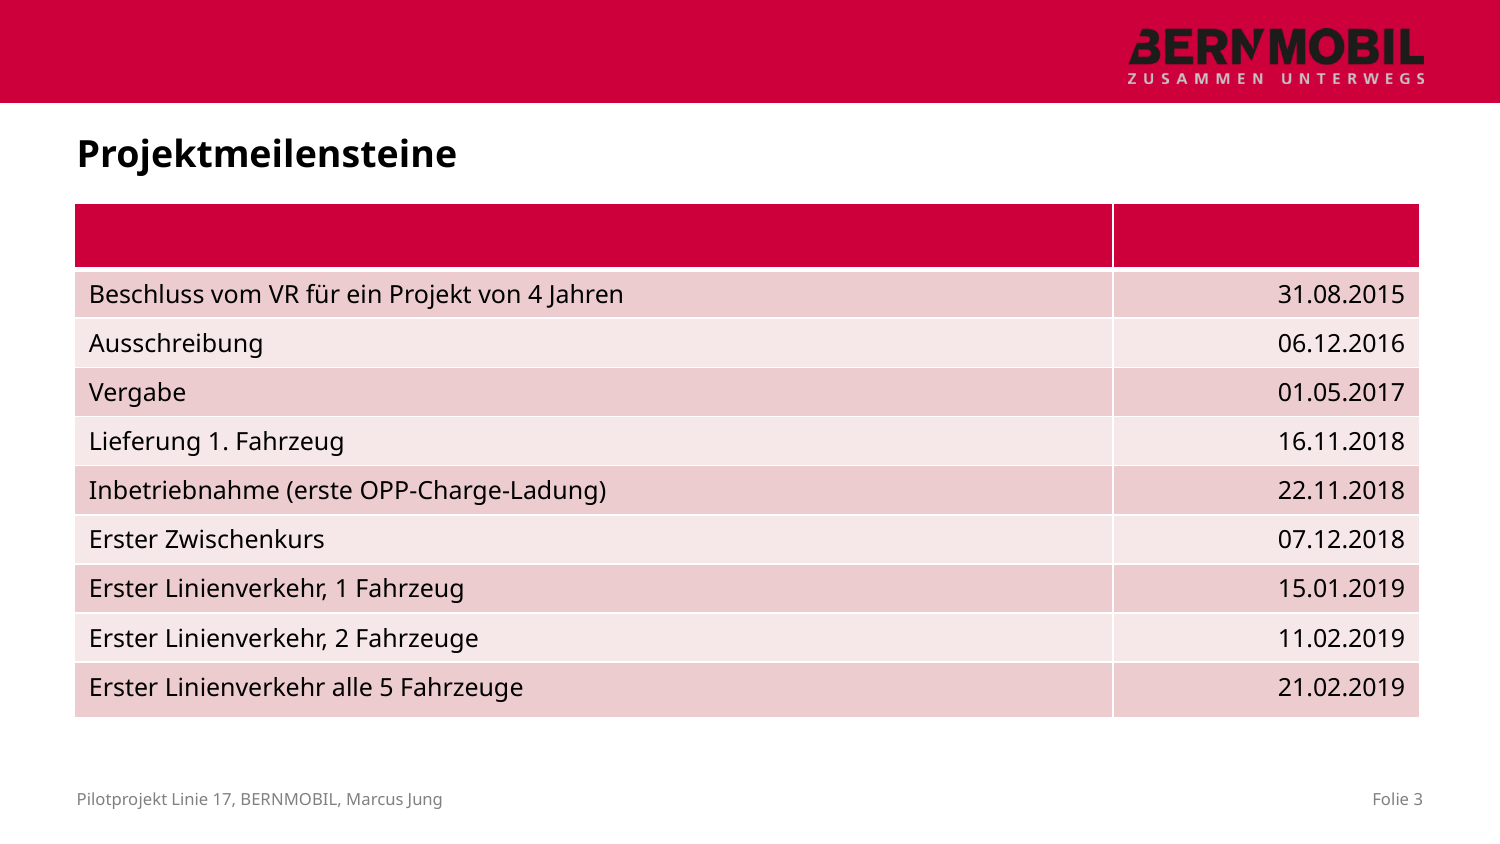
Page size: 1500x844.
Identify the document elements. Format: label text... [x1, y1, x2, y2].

table_cell Lieferung 1. Fahrzeug [75, 417, 1112, 465]
table_cell 21.02.2019 [1114, 663, 1419, 717]
table_cell Erster Zwischenkurs [75, 516, 1112, 563]
table_cell 22.11.2018 [1114, 466, 1419, 514]
title Projektmeilensteine [76, 129, 1424, 192]
table_cell Inbetriebnahme (erste OPP-Charge-Ladung) [75, 466, 1112, 514]
table_cell 16.11.2018 [1114, 417, 1419, 465]
table_cell Erster Linienverkehr, 1 Fahrzeug [75, 565, 1112, 612]
table_cell Beschluss vom VR für ein Projekt von 4 Jahren [75, 272, 1112, 317]
footer Pilotprojekt Linie 17, BERNMOBIL, Marcus Jung [76, 776, 1045, 812]
table_cell 07.12.2018 [1114, 516, 1419, 563]
picture [1128, 28, 1424, 84]
table_cell Erster Linienverkehr, 2 Fahrzeuge [75, 614, 1112, 661]
slide_number Folie 3 [1068, 776, 1424, 812]
table_cell 11.02.2019 [1114, 614, 1419, 661]
table_cell Vergabe [75, 368, 1112, 416]
table_cell 06.12.2016 [1114, 319, 1419, 367]
table_cell 31.08.2015 [1114, 272, 1419, 317]
table_cell Ausschreibung [75, 319, 1112, 367]
table_header [75, 204, 1112, 267]
table_cell 01.05.2017 [1114, 368, 1419, 416]
table_cell 15.01.2019 [1114, 565, 1419, 612]
table_cell Erster Linienverkehr alle 5 Fahrzeuge [75, 663, 1112, 717]
table_header [1114, 204, 1419, 267]
